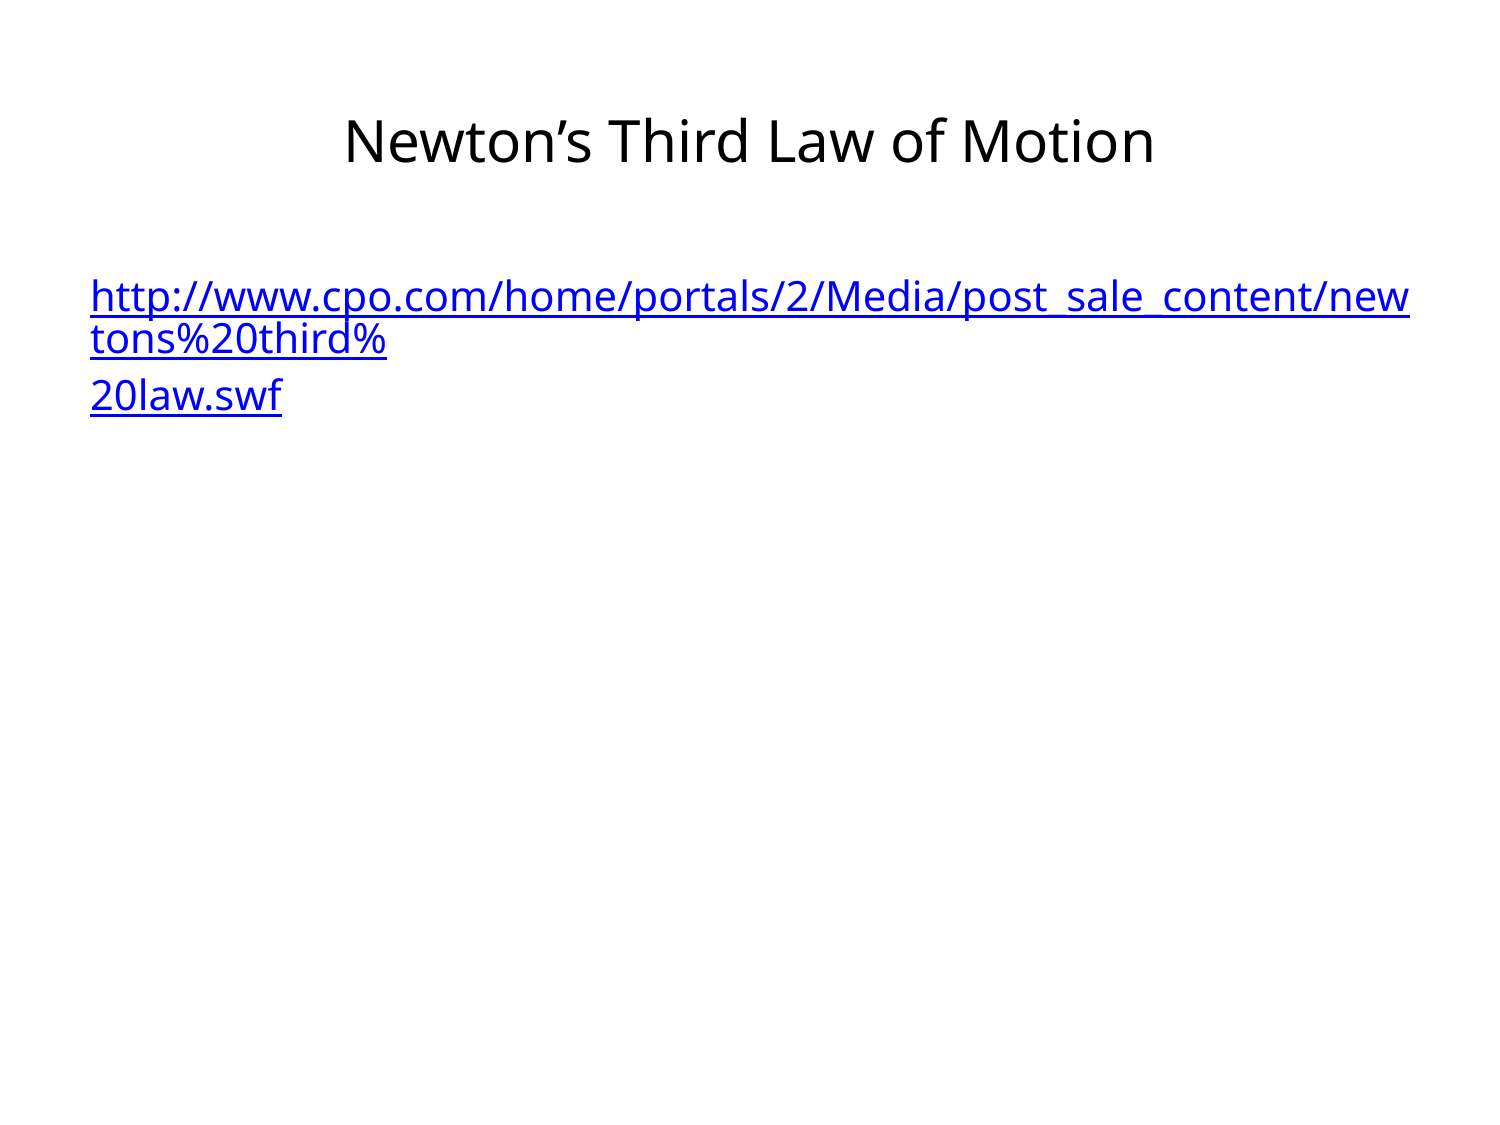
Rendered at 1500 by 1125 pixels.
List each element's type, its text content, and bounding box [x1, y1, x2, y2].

title Newton’s Third Law of Motion [75, 45, 1425, 233]
list http://www.cpo.com/home/portals/2/Media/post_sale_content/newtons%20third%20law.swf [75, 262, 1425, 1005]
